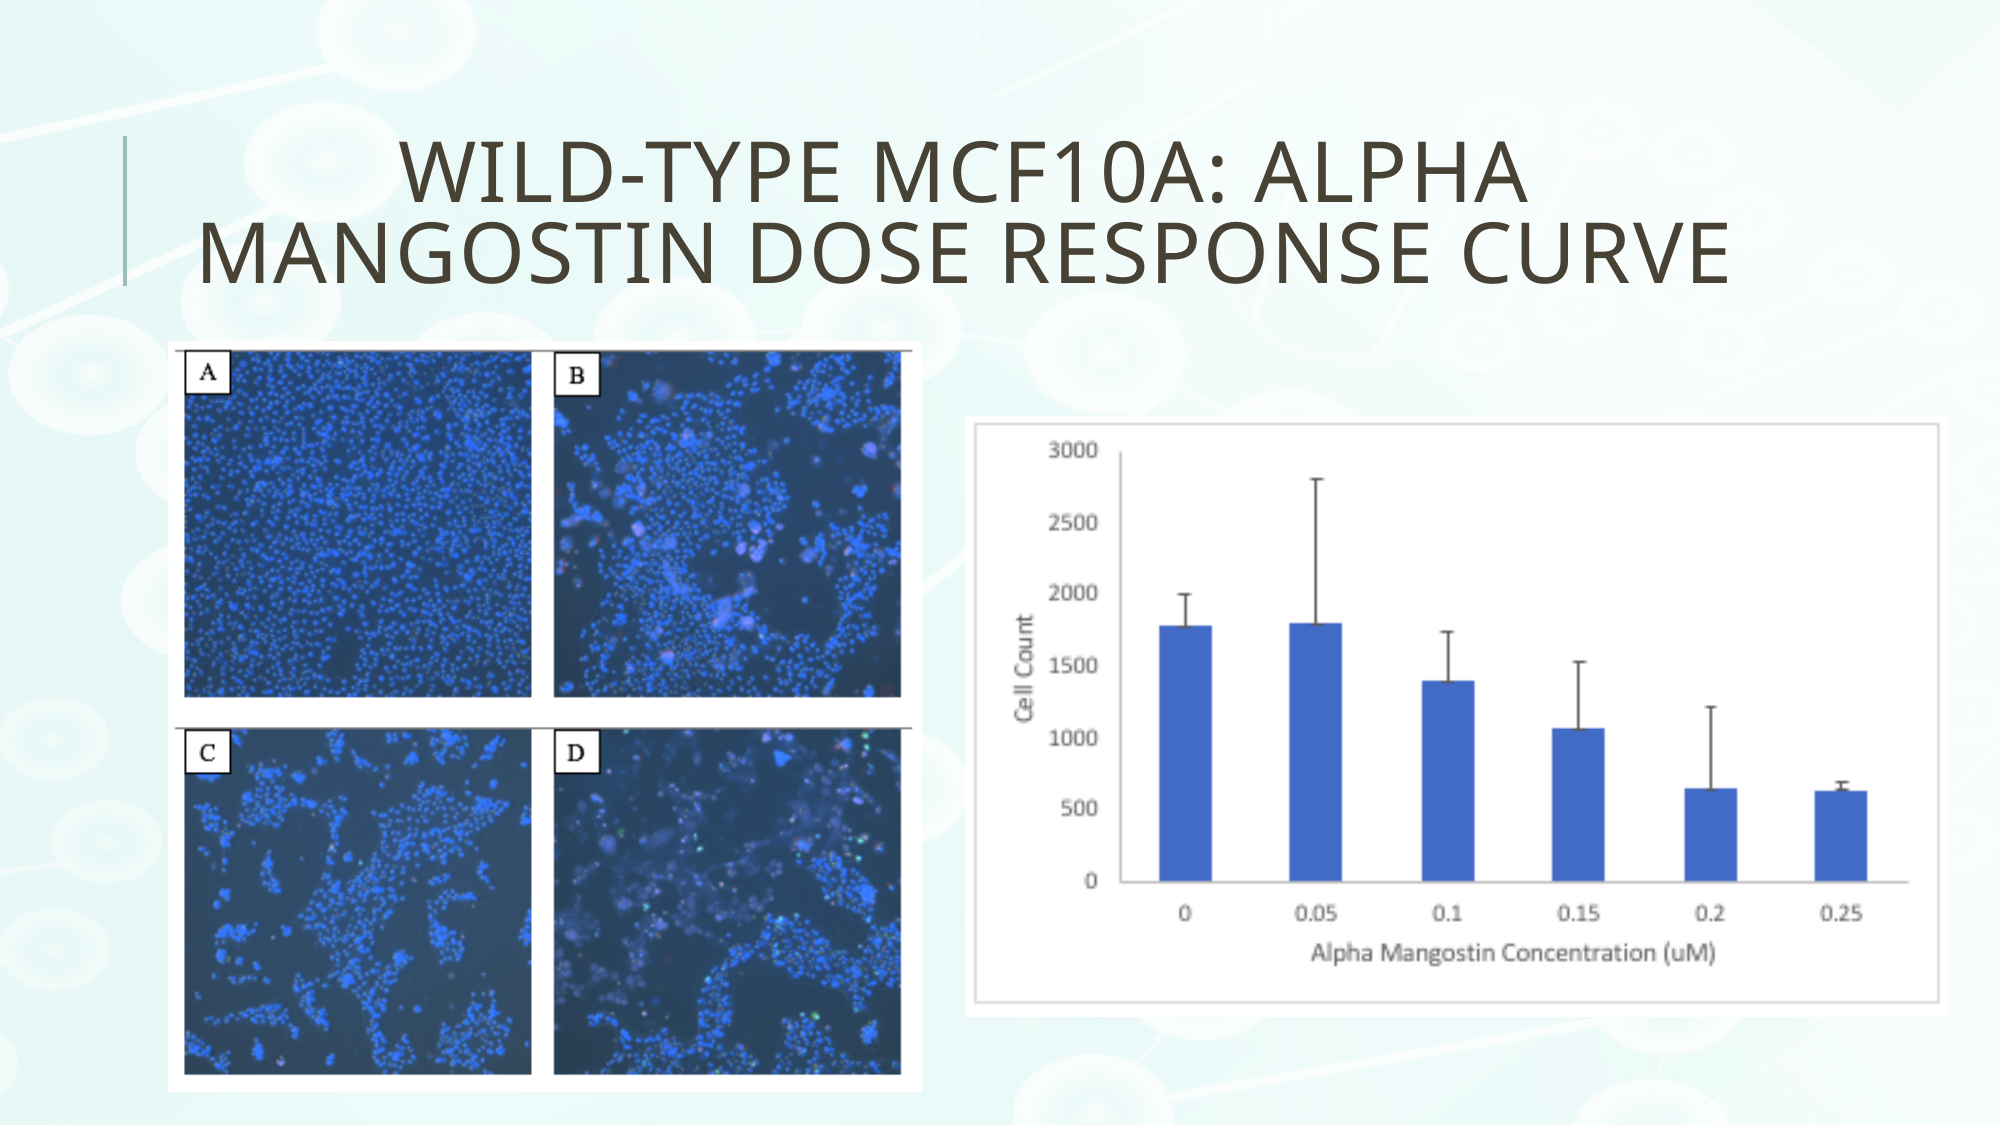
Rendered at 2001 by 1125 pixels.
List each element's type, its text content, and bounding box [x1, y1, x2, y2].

picture [964, 416, 1948, 1018]
picture [167, 341, 922, 1093]
title Wild-Type MCF10A: Alpha Mangostin Dose Response Curve [168, 96, 1763, 342]
